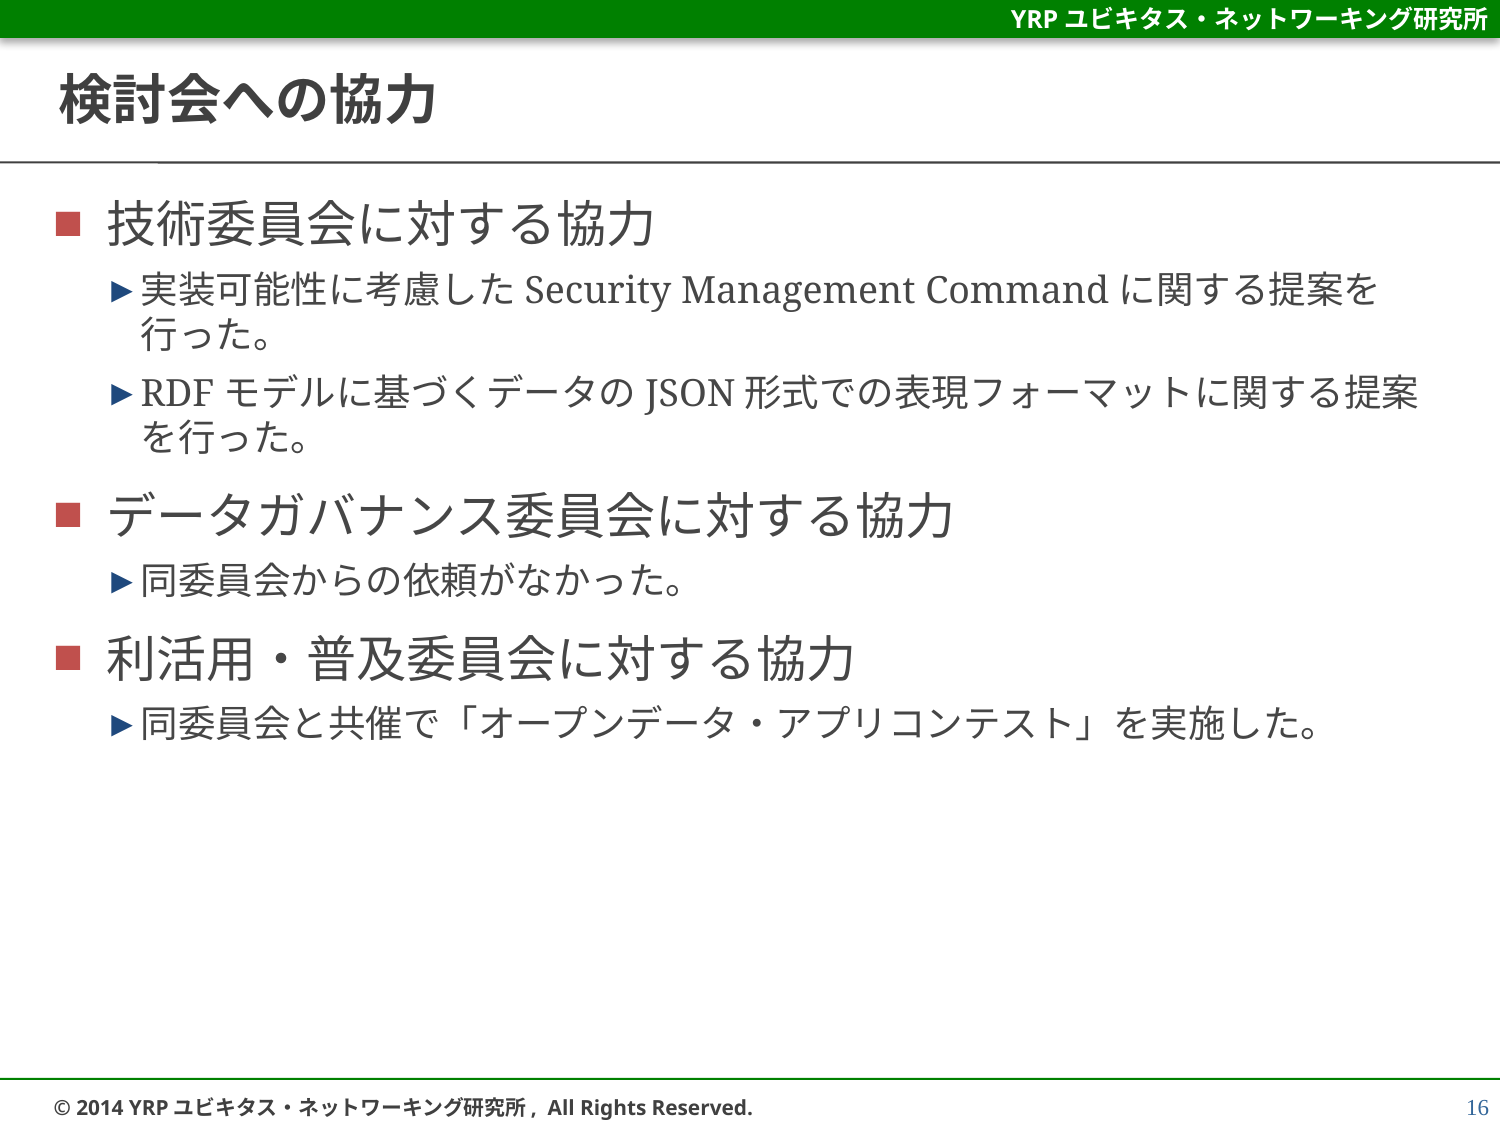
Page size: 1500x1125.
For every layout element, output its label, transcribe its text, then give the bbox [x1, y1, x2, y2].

list 技術委員会に対する協力 実装可能性に考慮したSecurity Management Commandに関する提案を行った。 RDFモデルに基づくデータのJSON形式での表現フォーマットに関する提案を行った。 データガバナンス委員会に対する協力 同委員会からの依頼がなかった。 利活用・普及委員会に対する協力 同委員会と共催で「オープンデータ・アプリコンテスト」を実施した。 [52, 187, 1439, 1052]
title 検討会への協力 [58, 49, 1443, 146]
slide_number 16 [1438, 1082, 1500, 1125]
